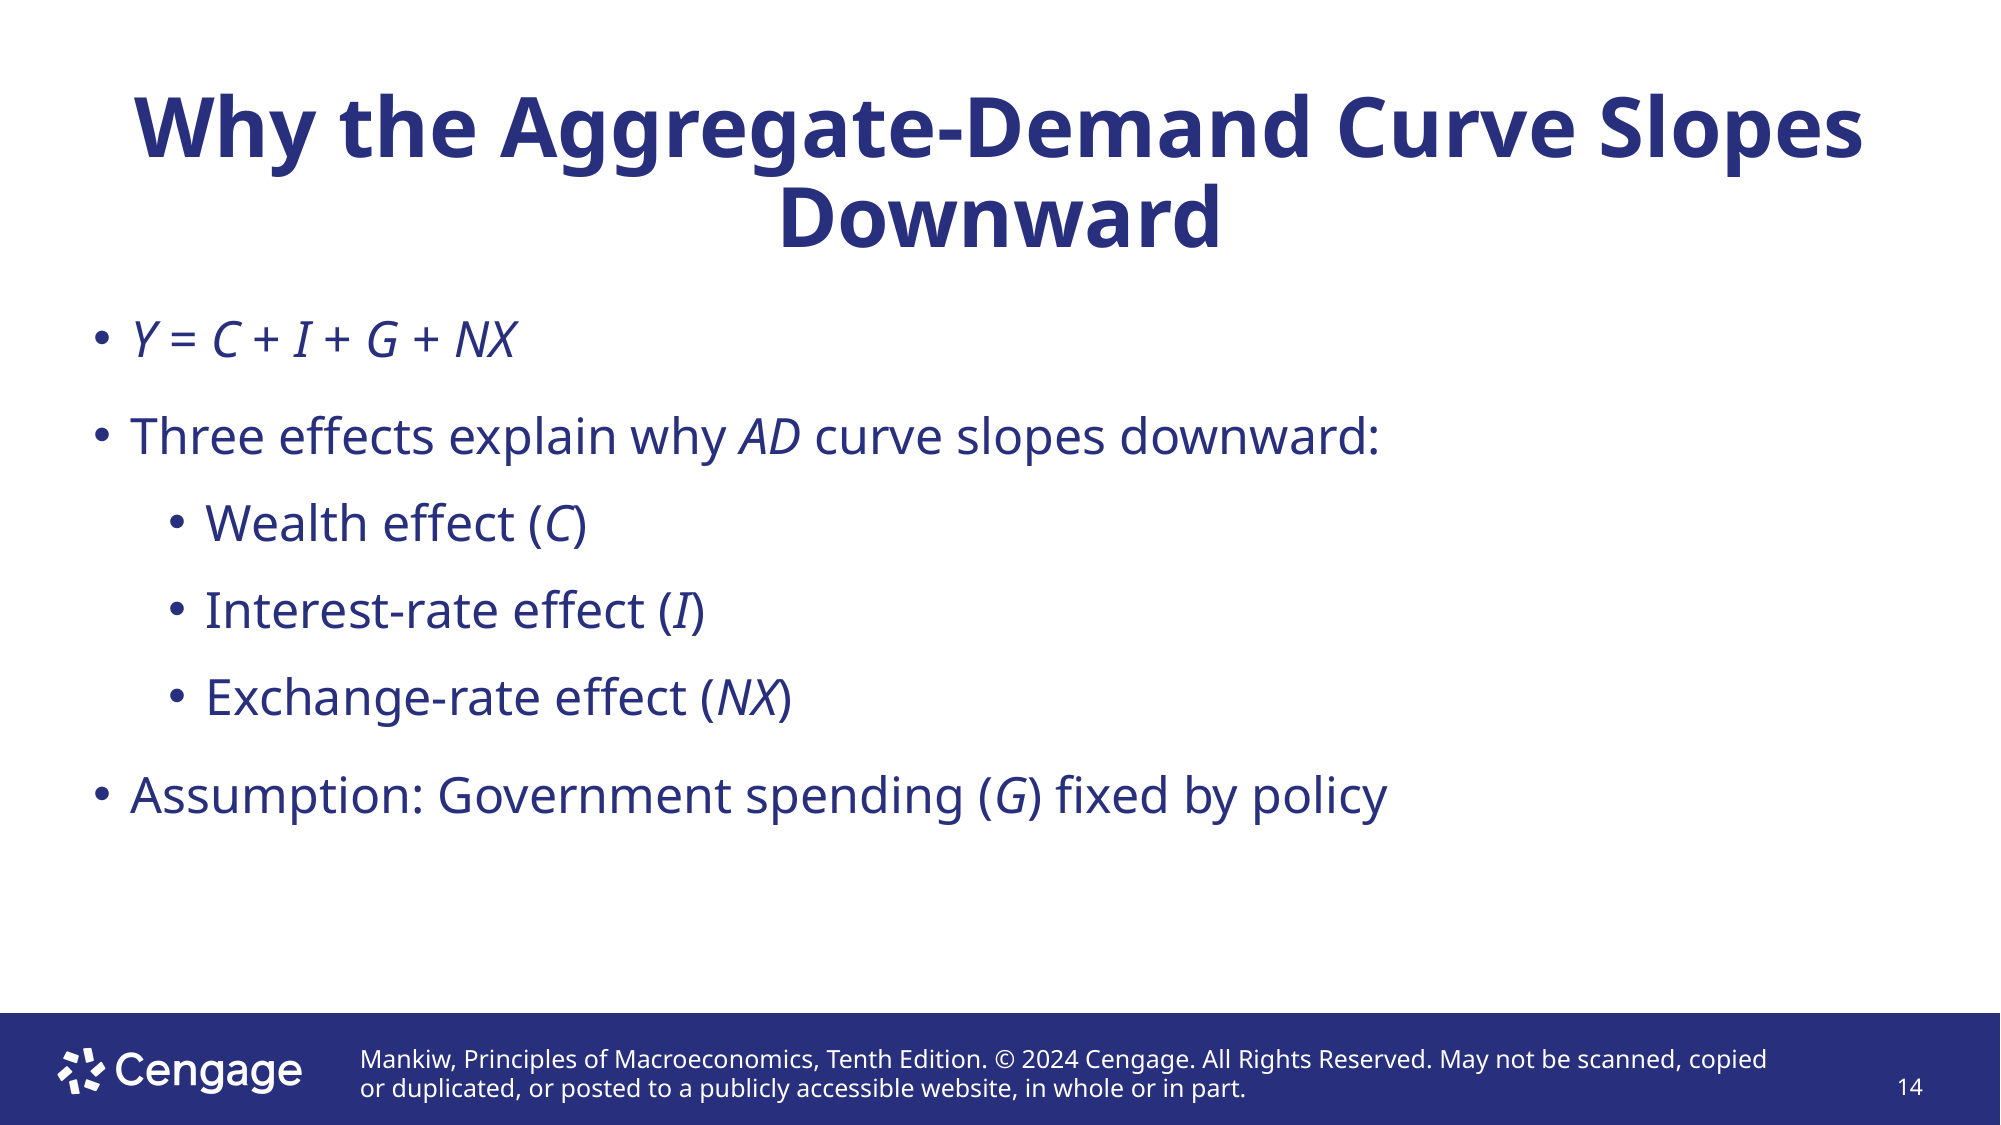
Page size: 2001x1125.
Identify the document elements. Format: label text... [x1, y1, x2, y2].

list Y = C + I + G + NX Three effects explain why AD curve slopes downward: Wealth effect (C) Interest-rate effect (I) Exchange-rate effect (NX) Assumption: Government spending (G) fixed by policy [78, 299, 1923, 1014]
title Why the Aggregate-Demand Curve Slopes Downward [78, 77, 1923, 278]
picture [30, 1020, 329, 1122]
